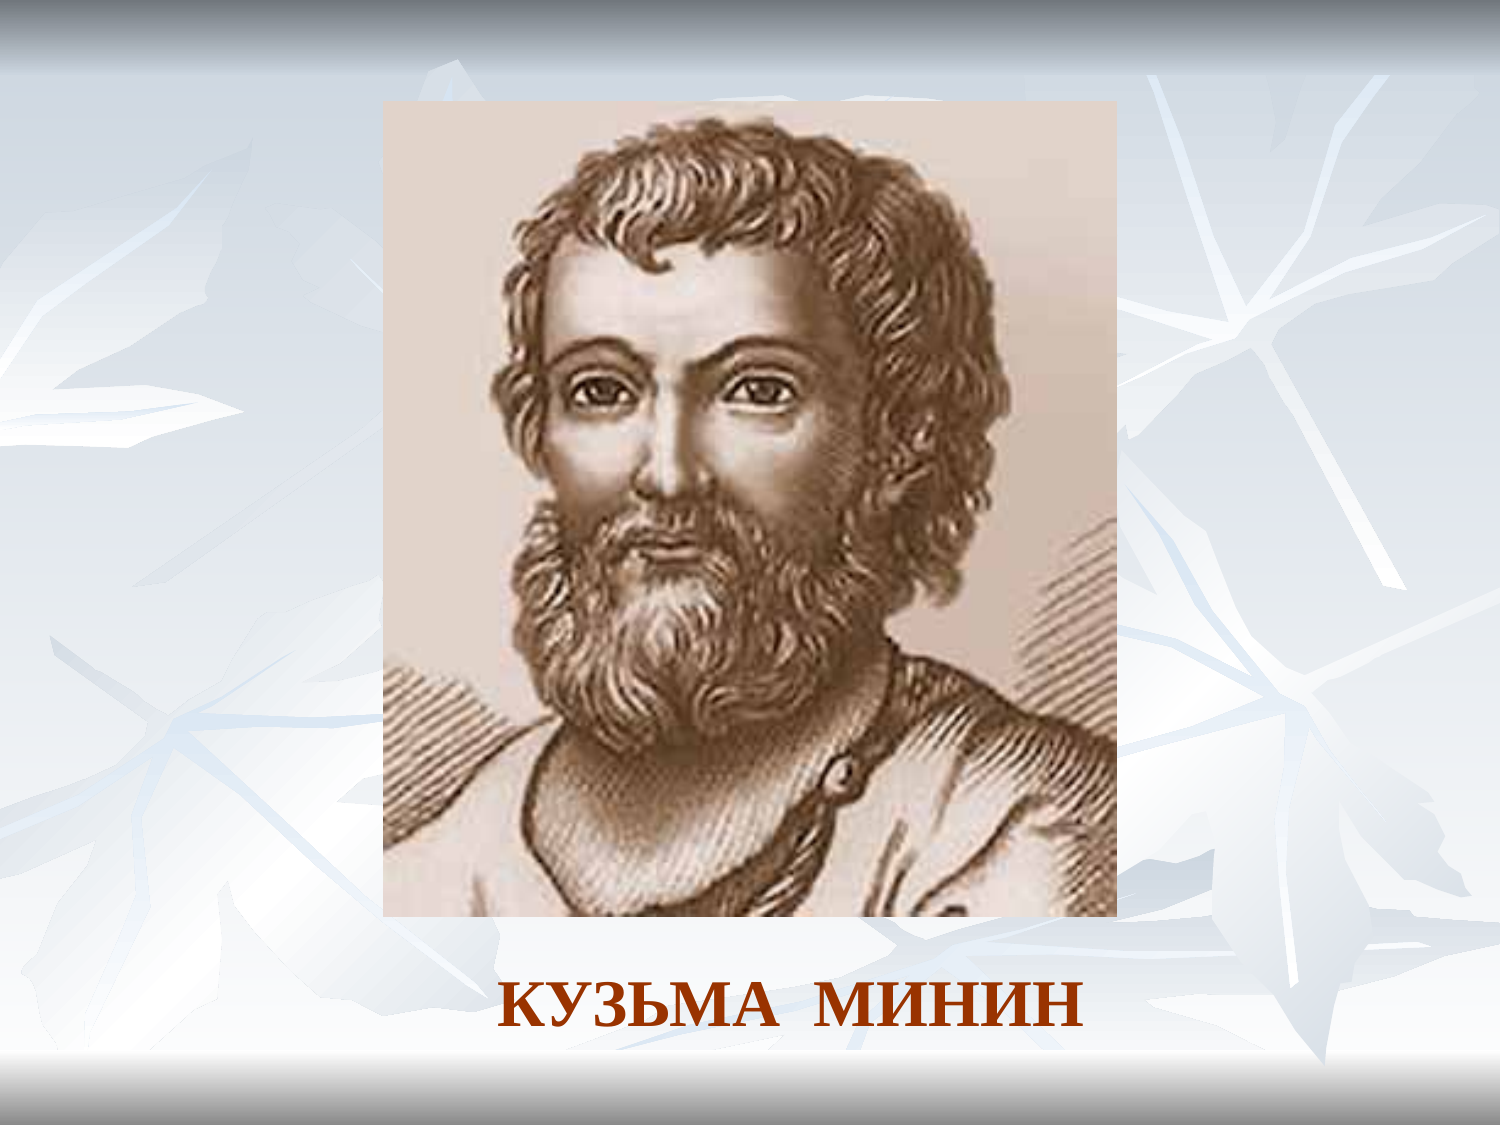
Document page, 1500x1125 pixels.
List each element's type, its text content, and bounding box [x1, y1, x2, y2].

text_box КУЗЬМА МИНИН [253, 952, 1329, 1047]
picture [383, 101, 1117, 918]
